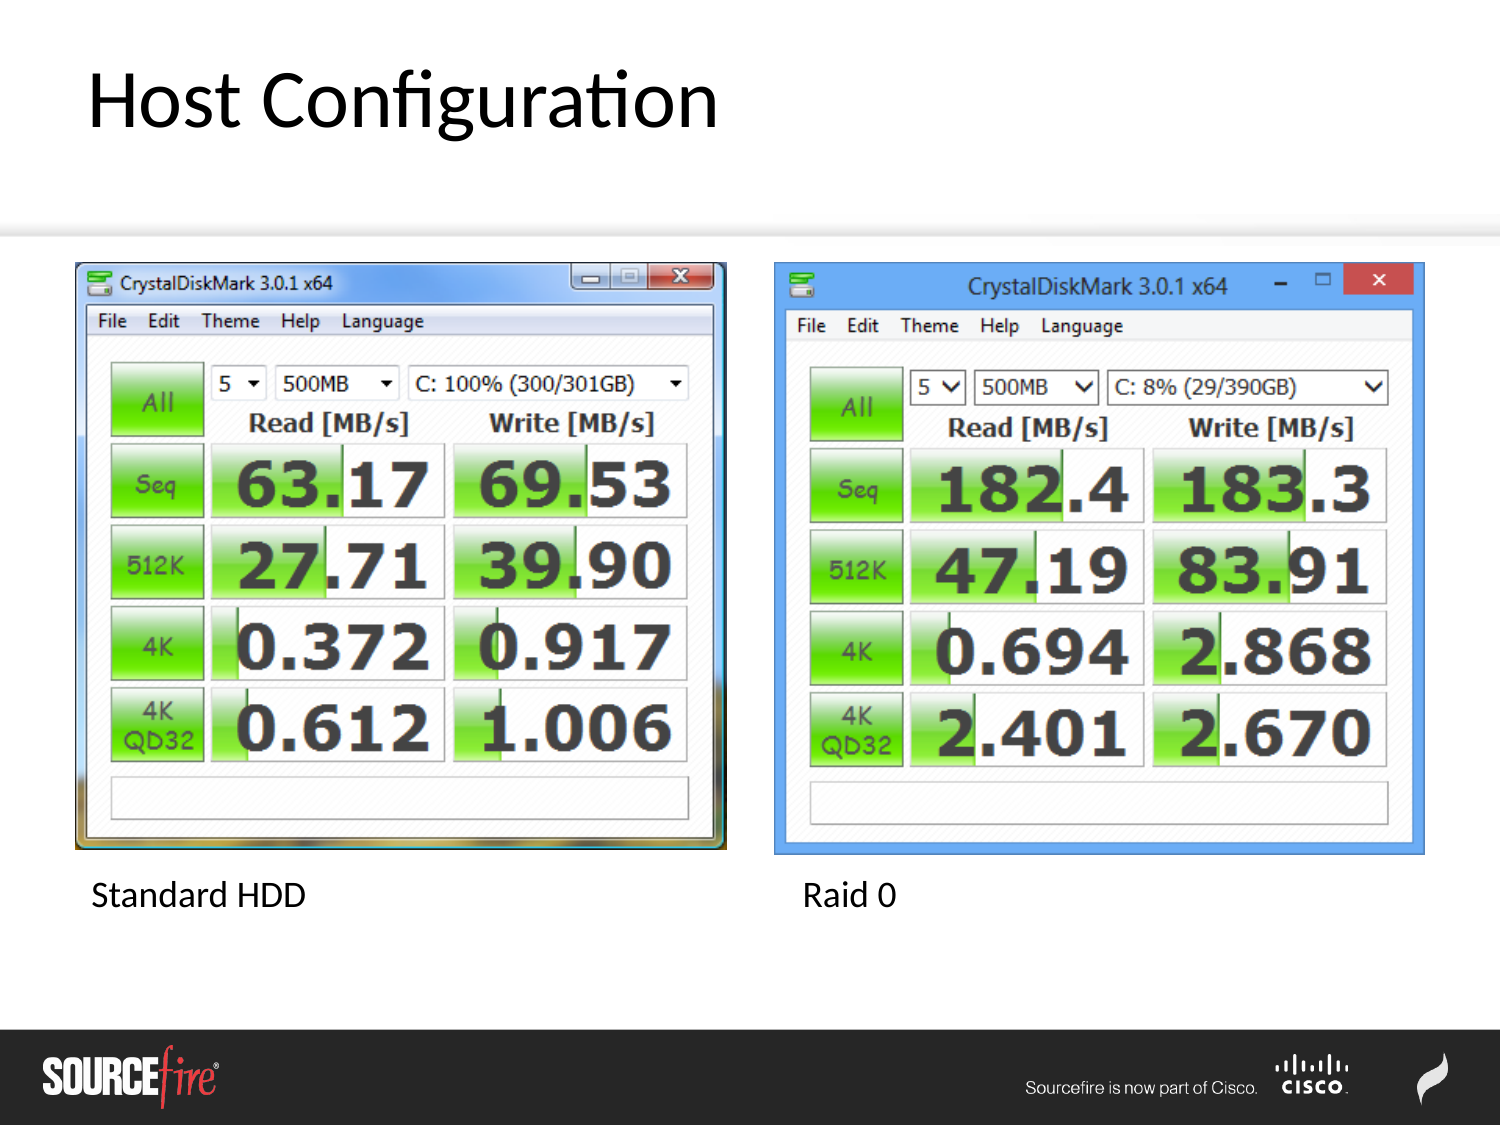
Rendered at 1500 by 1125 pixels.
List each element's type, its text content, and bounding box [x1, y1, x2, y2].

picture [1417, 1051, 1448, 1106]
picture [0, 214, 1500, 246]
text_box Standard HDD [76, 862, 321, 923]
picture [1026, 1054, 1348, 1097]
picture [774, 262, 1426, 855]
picture [74, 262, 727, 851]
text_box Host Configuration [72, 51, 1423, 215]
text_box Raid 0 [787, 863, 912, 923]
text_box [75, 262, 1425, 1005]
picture [43, 1045, 219, 1109]
